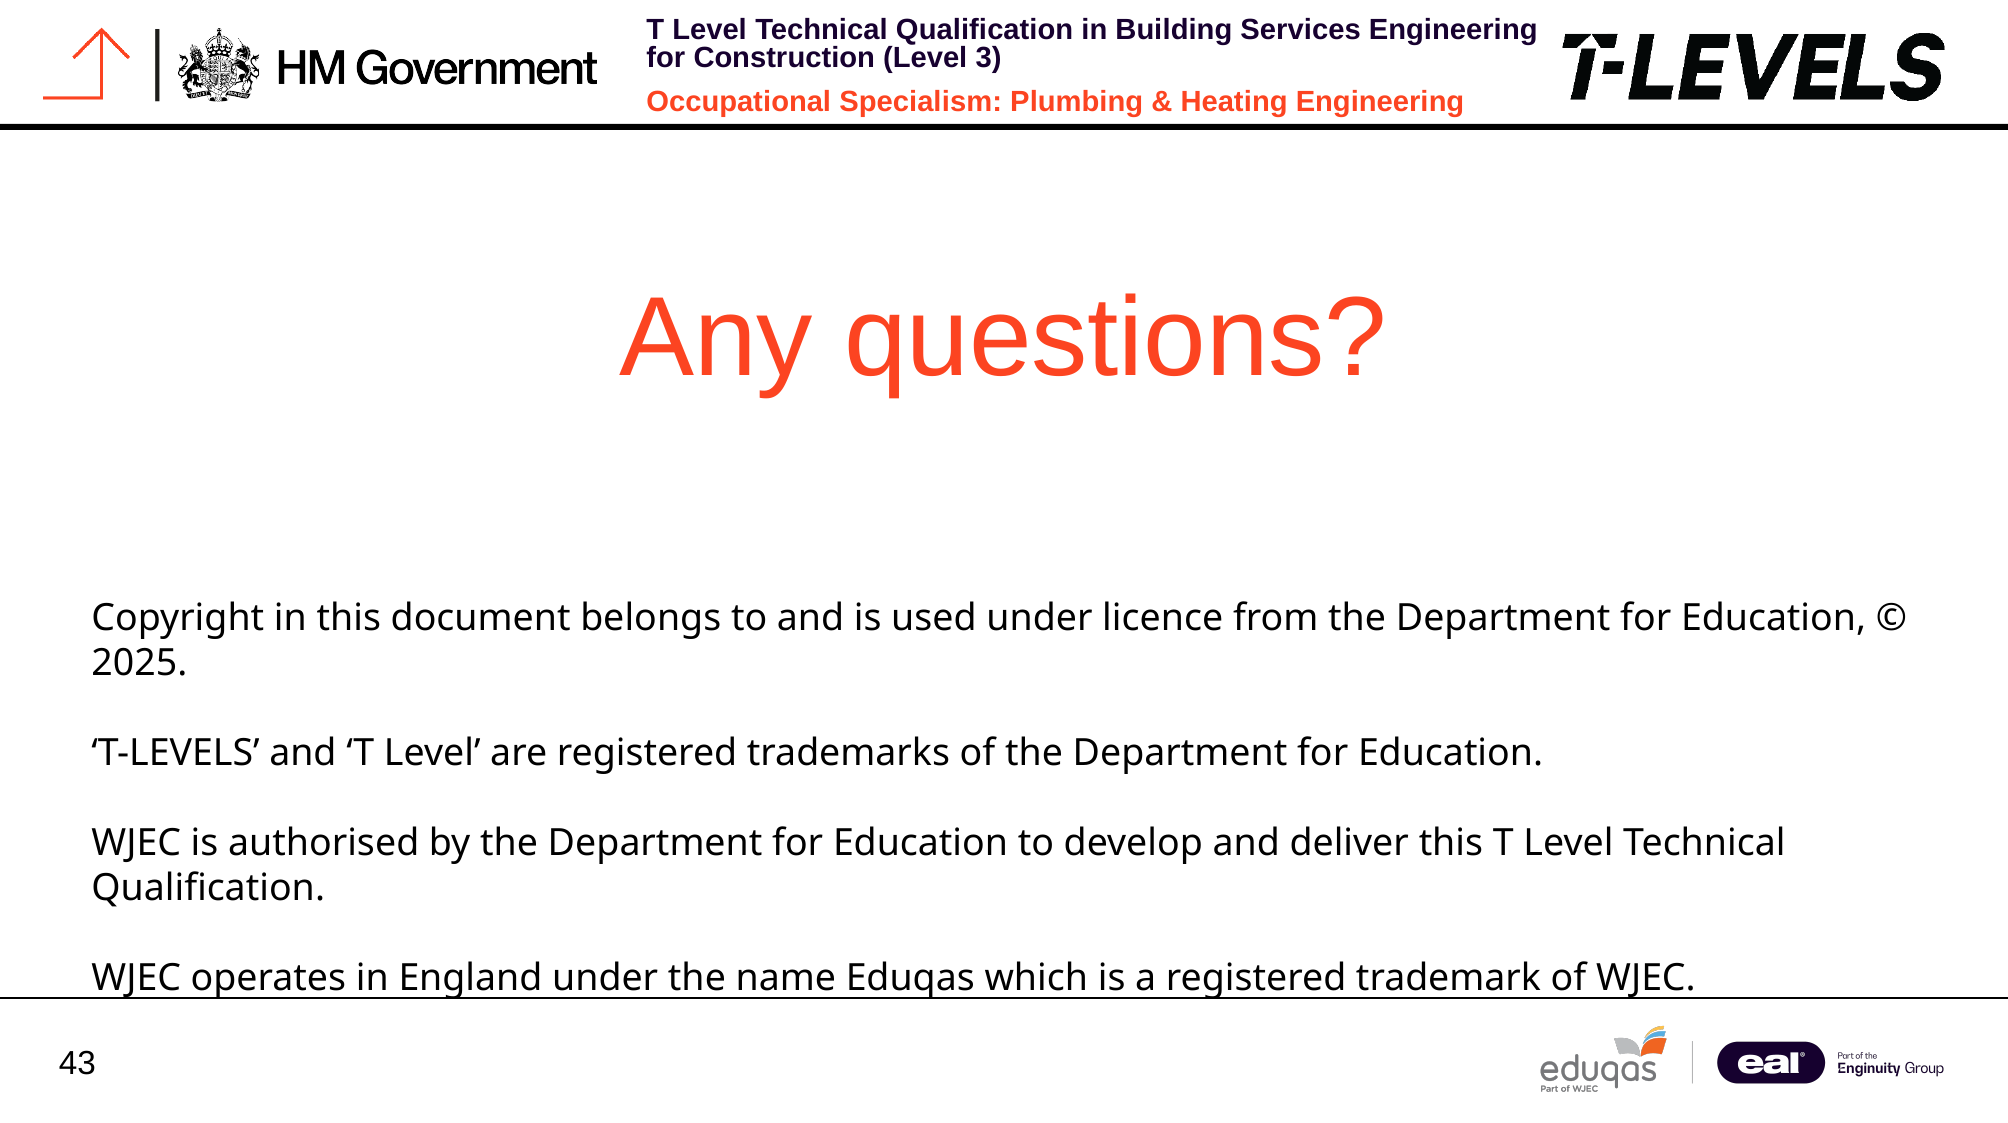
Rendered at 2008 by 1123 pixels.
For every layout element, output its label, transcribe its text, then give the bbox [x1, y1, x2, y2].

text_box Any questions? [590, 255, 1418, 406]
text_box Copyright in this document belongs to and is used under licence from the Department for Education, © 2025. ‘T-LEVELS’ and ‘T Level’ are registered trademarks of the Department for Education. WJEC is authorised by the Department for Education to develop and deliver this T Level Technical Qualification. WJEC operates in England under the name Eduqas which is a registered trademark of WJEC. [76, 585, 1932, 1006]
picture [155, 28, 597, 102]
picture [1535, 1021, 1949, 1097]
picture [38, 27, 136, 100]
picture [1543, 25, 1964, 108]
